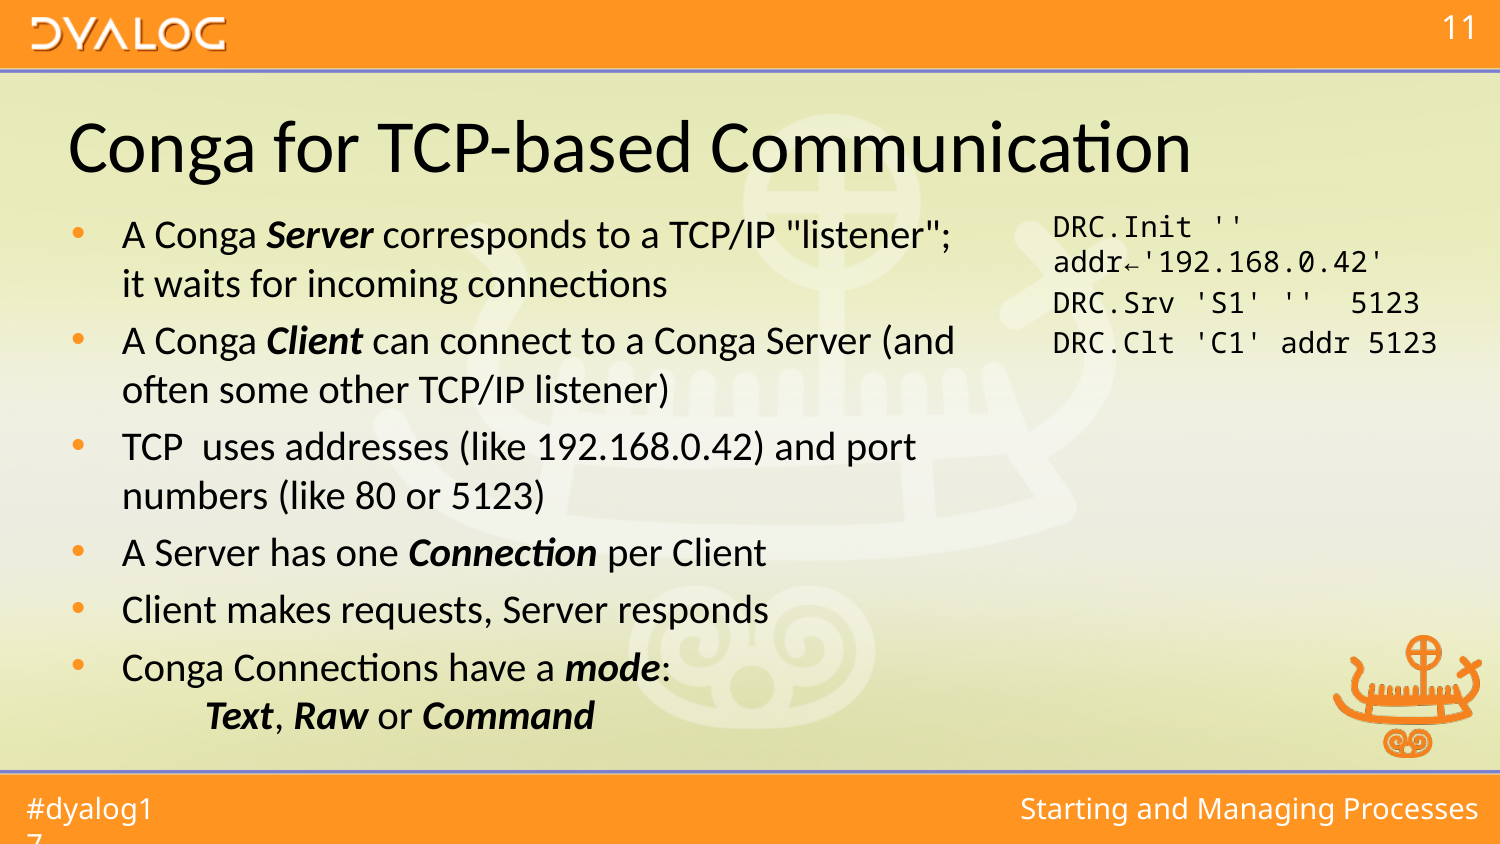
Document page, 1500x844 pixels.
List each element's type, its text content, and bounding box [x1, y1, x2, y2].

picture [0, 0, 1500, 844]
list A Conga Server corresponds to a TCP/IP "listener"; it waits for incoming connections A Conga Client can connect to a Conga Server (and often some other TCP/IP listener) TCP uses addresses (like 192.168.0.42) and port numbers (like 80 or 5123) A Server has one Connection per Client Client makes requests, Server responds Conga Connections have a mode: Text, Raw or Command [56, 200, 994, 758]
list DRC.Init '' addr←'192.168.0.42' DRC.Srv 'S1' '' 5123 DRC.Clt 'C1' addr 5123 [1037, 200, 1459, 614]
title Conga for TCP-based Communication [53, 94, 1425, 192]
